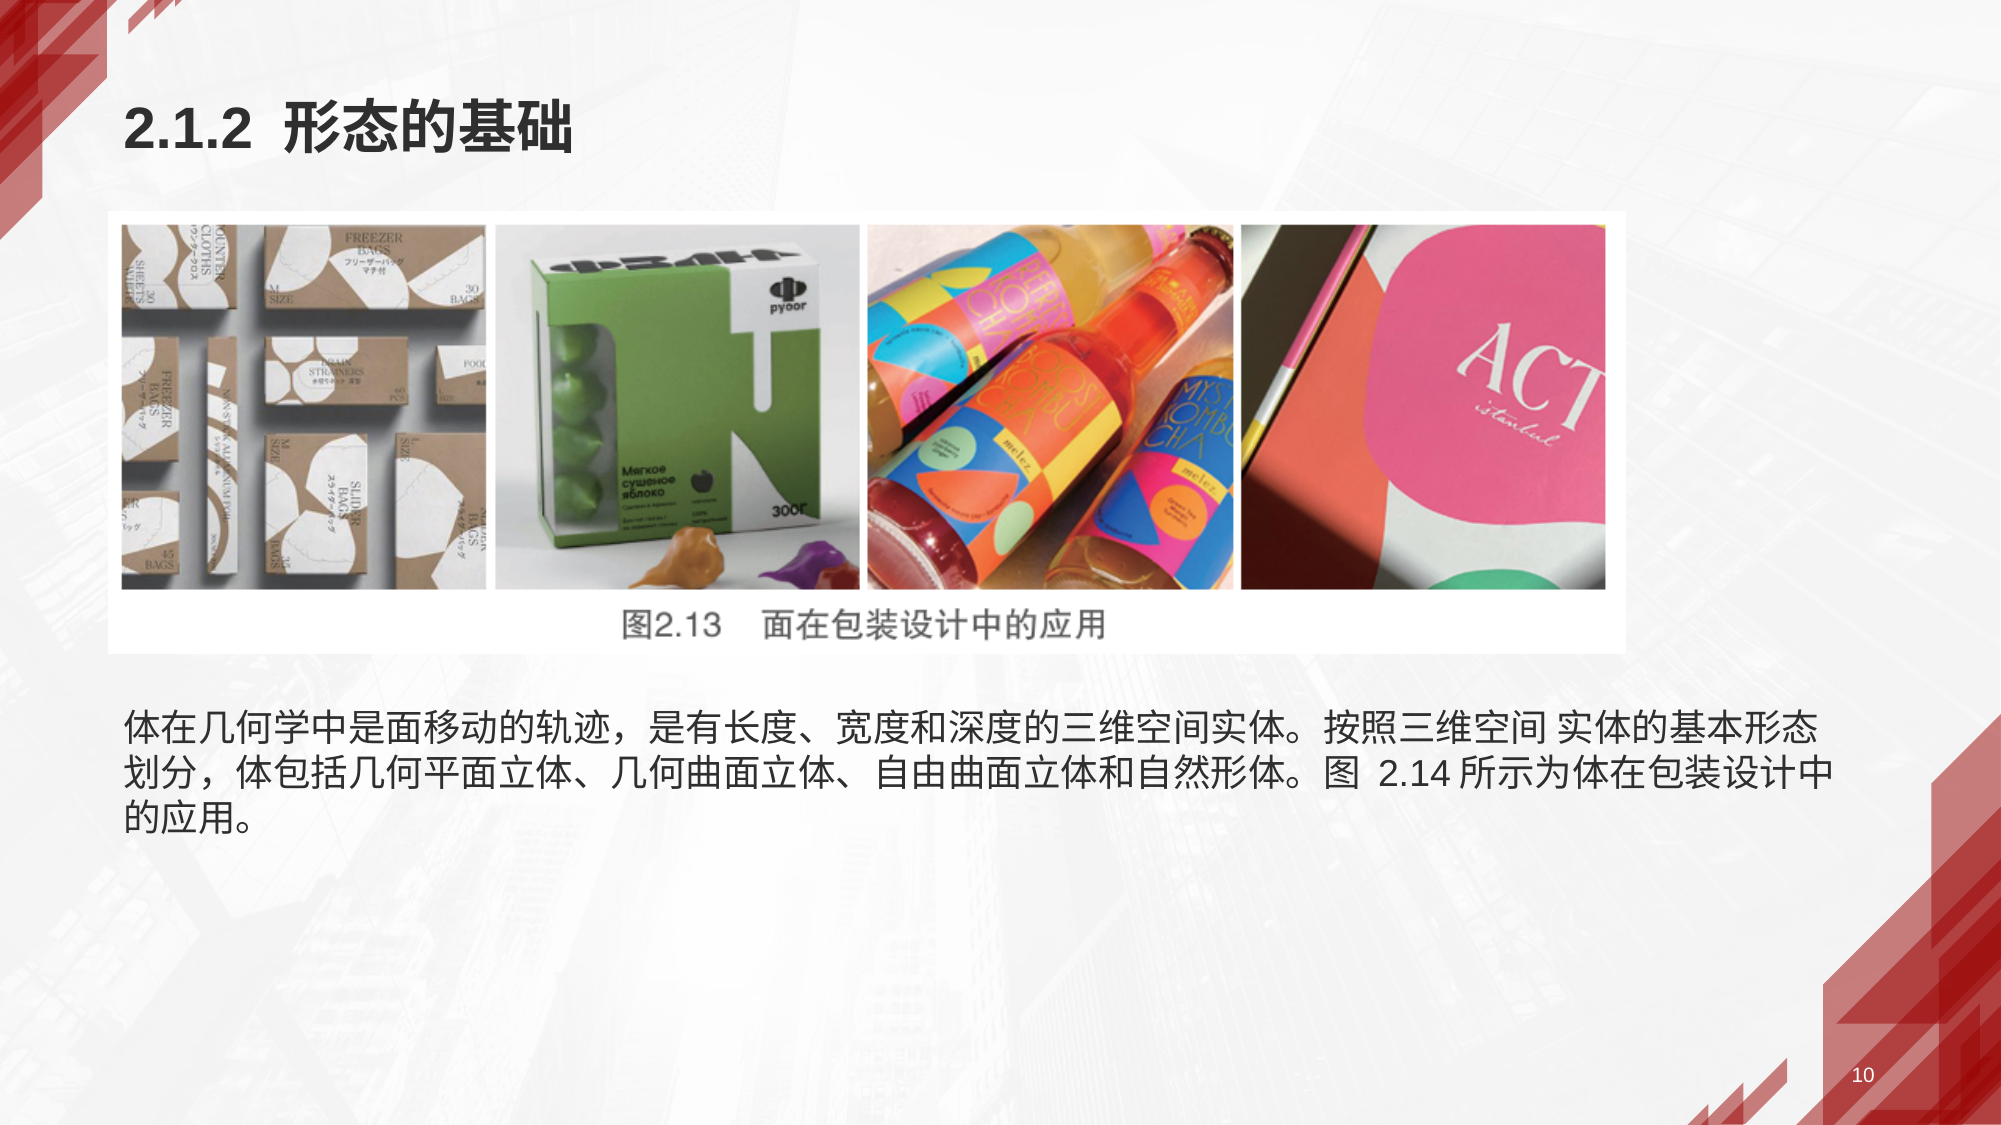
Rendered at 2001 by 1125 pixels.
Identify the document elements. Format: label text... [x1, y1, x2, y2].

slide_number 10 [1452, 1056, 1890, 1092]
text_box 体在几何学中是面移动的轨迹，是有长度、宽度和深度的三维空间实体。按照三维空间 实体的基本形态划分，体包括几何平面立体、几何曲面立体、自由曲面立体和自然形体。图 2.14所示为体在包装设计中的应用。 [108, 696, 1867, 847]
text_box 2.1.2 形态的基础 [108, 81, 1890, 169]
picture [108, 211, 1626, 655]
